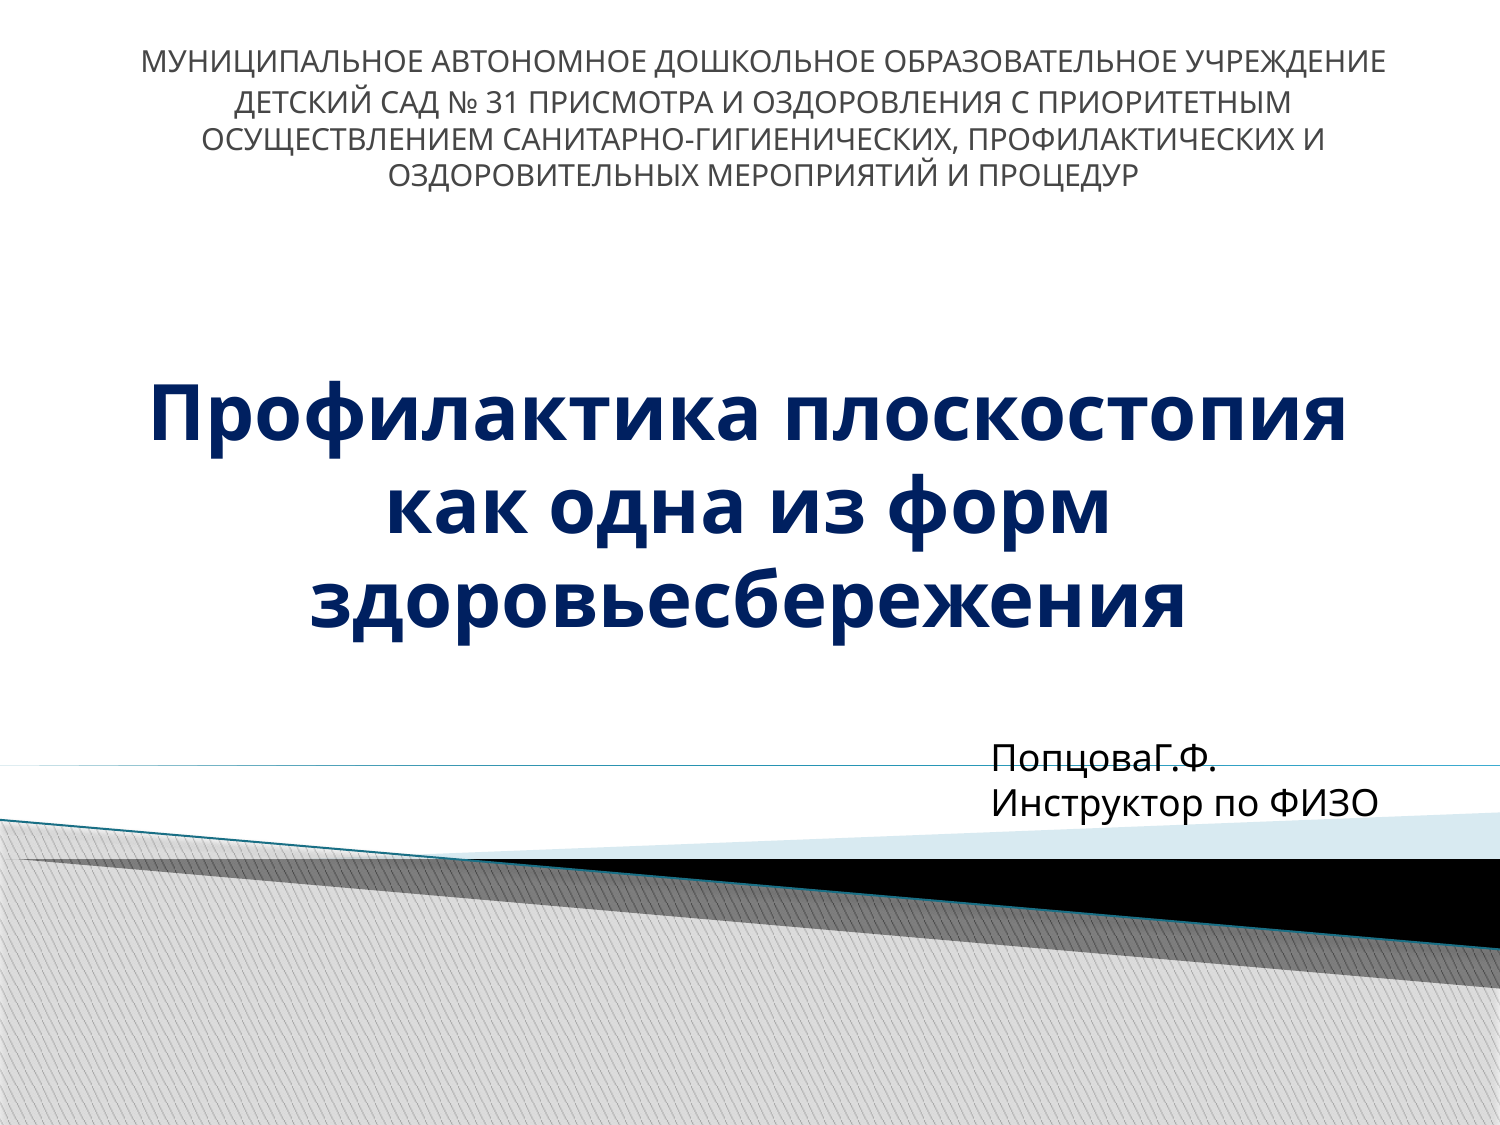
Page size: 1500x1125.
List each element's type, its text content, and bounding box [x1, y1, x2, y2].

title Профилактика плоскостопия как одна из форм здоровьесбережения [112, 349, 1388, 651]
picture [5, 859, 1500, 989]
subtitle МУНИЦИПАЛЬНОЕ АВТОНОМНОЕ ДОШКОЛЬНОЕ ОБРАЗОВАТЕЛЬНОЕ УЧРЕЖДЕНИЕ ДЕТСКИЙ САД № 31 ПРИСМОТРА И ОЗДОРОВЛЕНИЯ С ПРИОРИТЕТНЫМ ОСУЩЕСТВЛЕНИЕМ САНИТАРНО-ГИГИЕНИЧЕСКИХ, ПРОФИЛАКТИЧЕСКИХ И ОЗДОРОВИТЕЛЬНЫХ МЕРОПРИЯТИЙ И ПРОЦЕДУР [128, 35, 1404, 232]
text_box ПопцоваГ.Ф. Инструктор по ФИЗО [975, 726, 1395, 832]
